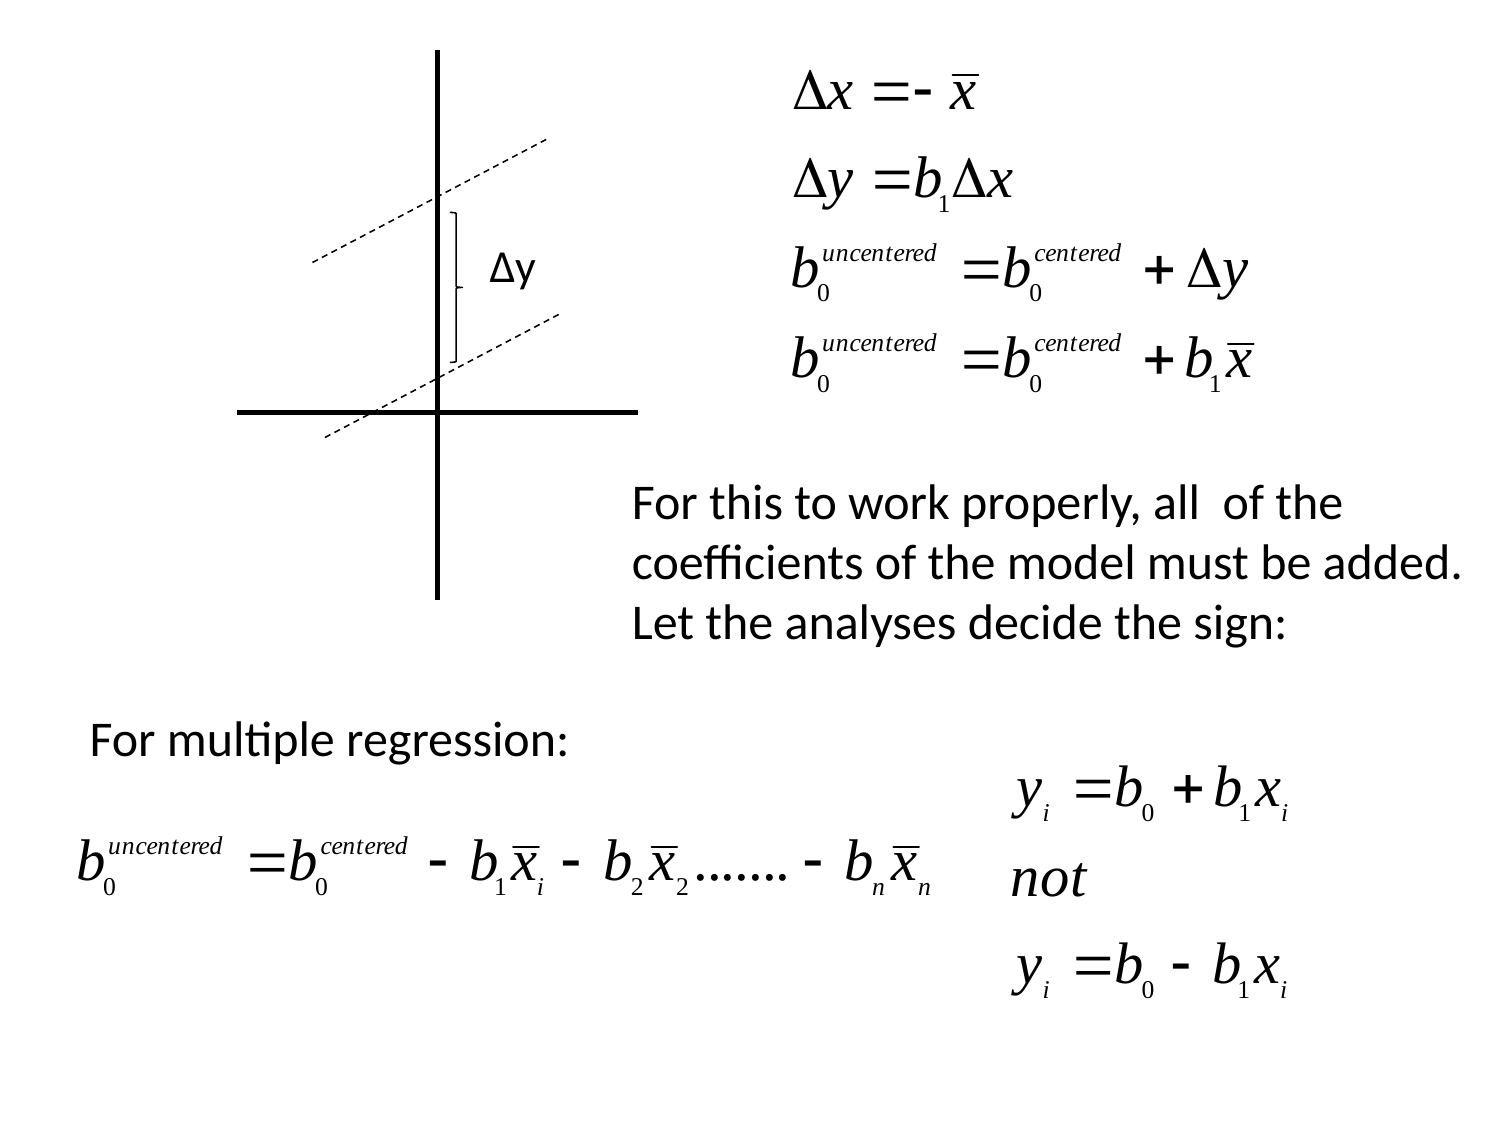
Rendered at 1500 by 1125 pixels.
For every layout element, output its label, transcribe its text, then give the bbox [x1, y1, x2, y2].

text_box For this to work properly, all of the coefficients of the model must be added. Let the analyses decide the sign: [617, 462, 1479, 658]
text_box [785, 62, 1263, 401]
text_box Δy [474, 229, 780, 299]
text_box For multiple regression: [74, 699, 585, 774]
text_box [324, 312, 563, 438]
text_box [1003, 752, 1298, 1010]
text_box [312, 137, 551, 263]
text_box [71, 824, 938, 994]
text_box [449, 272, 464, 310]
